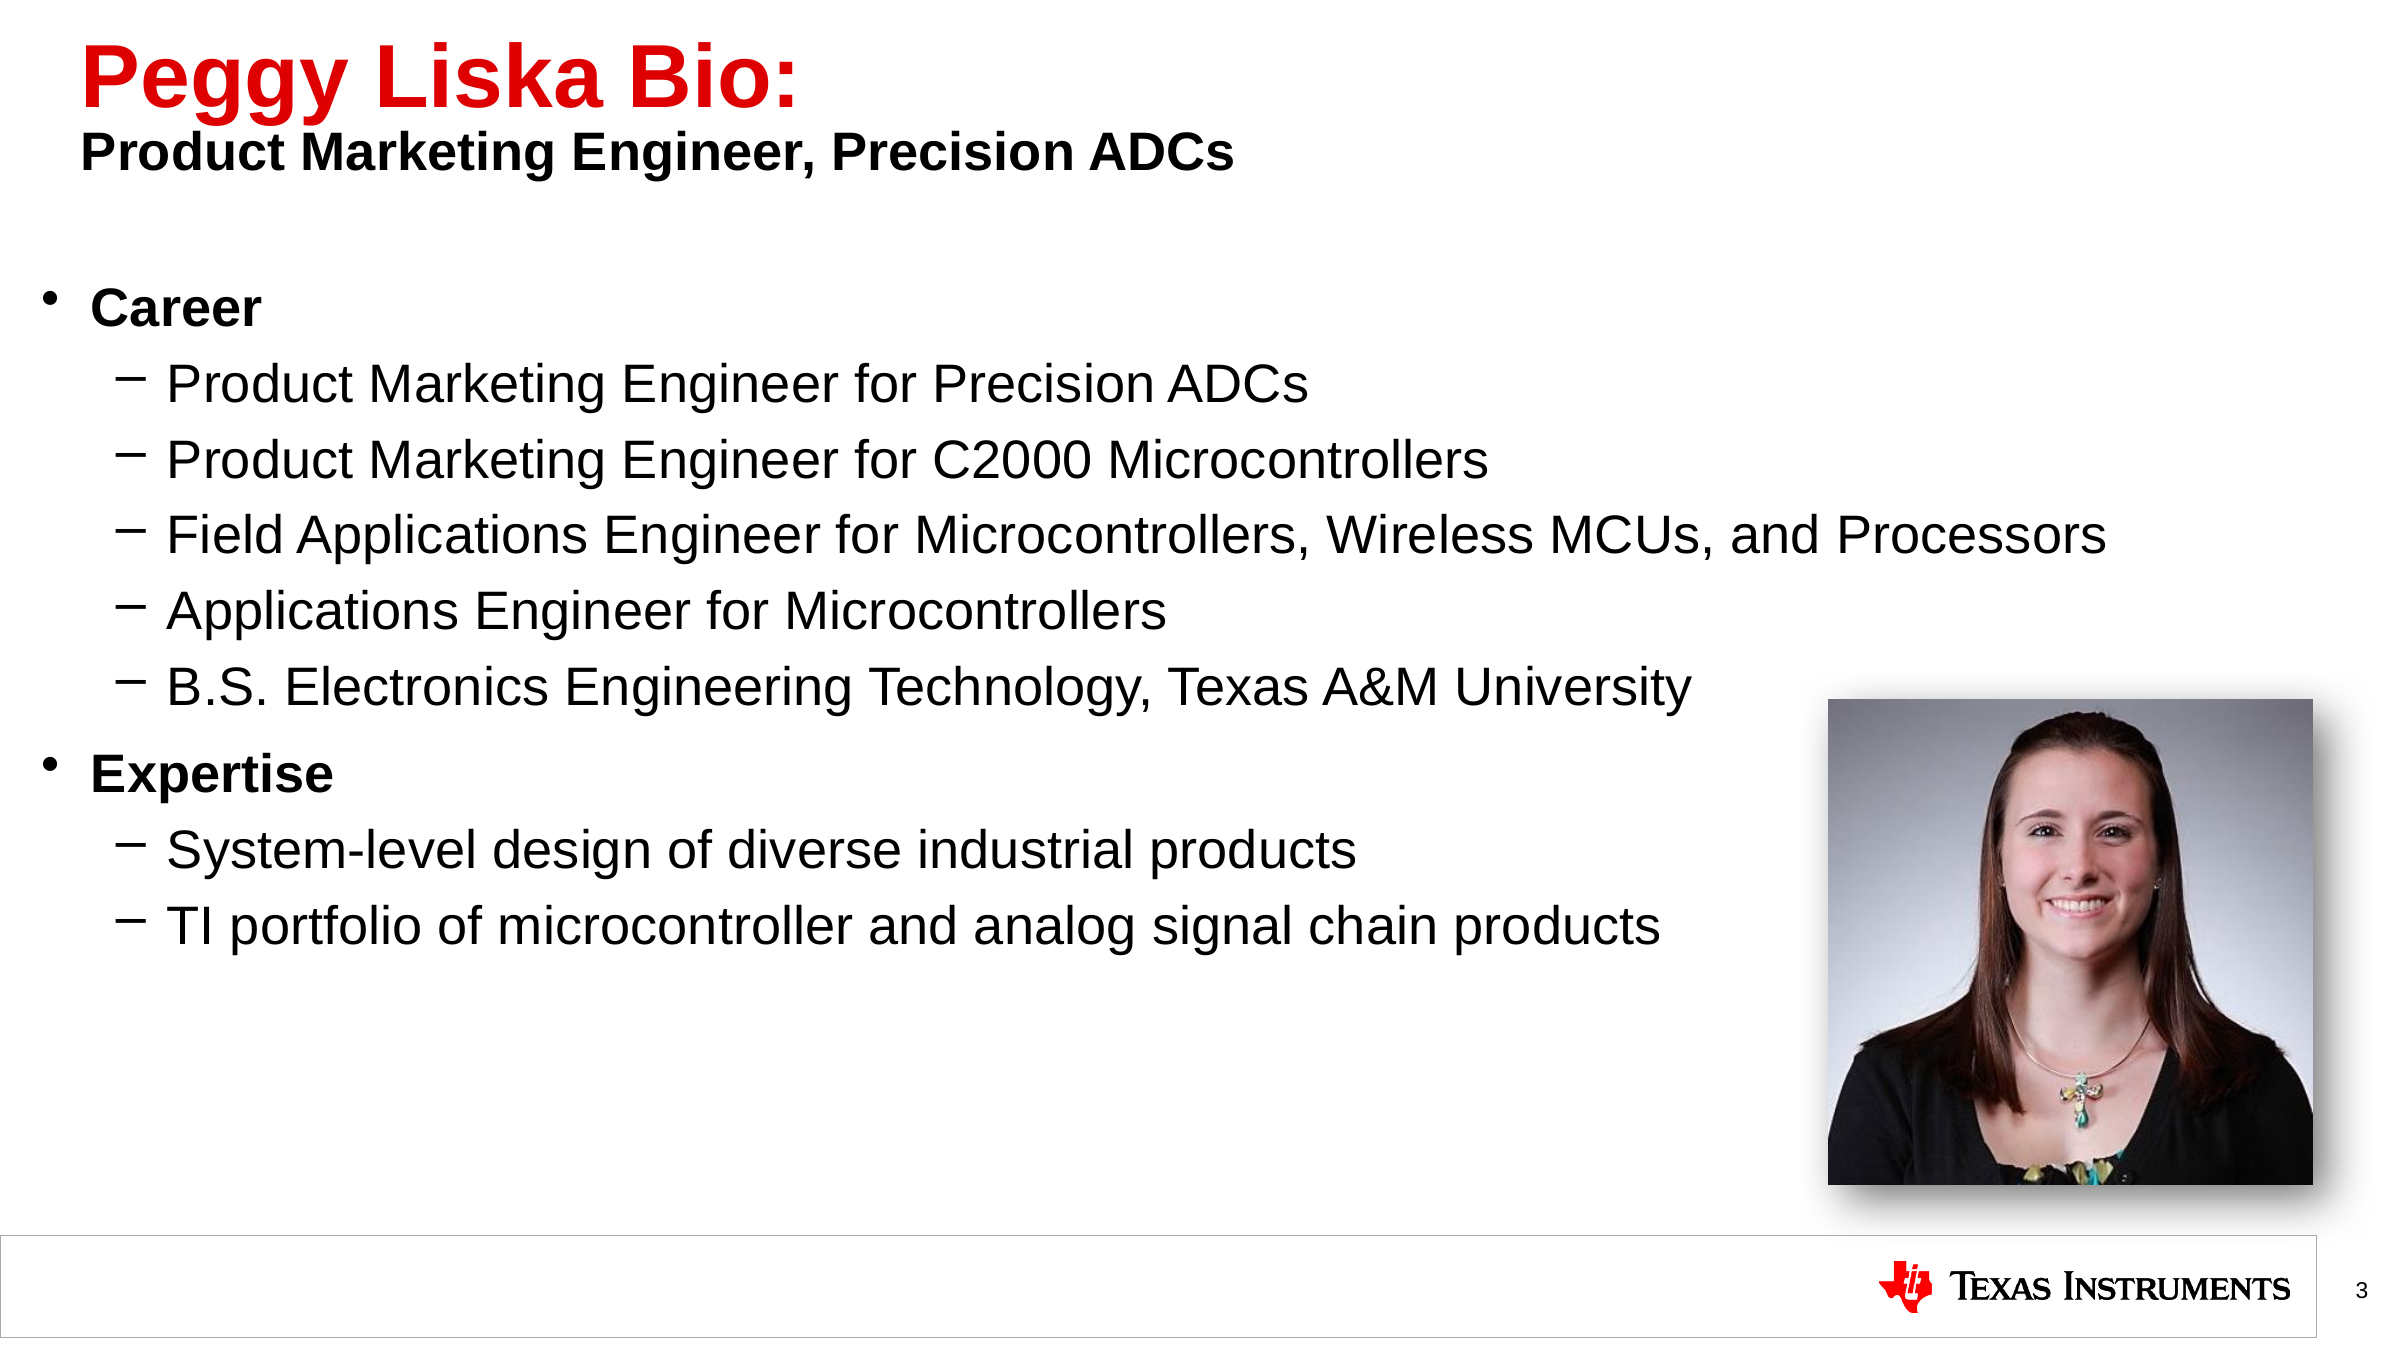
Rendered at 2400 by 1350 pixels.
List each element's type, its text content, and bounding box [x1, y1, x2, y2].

text_box Career Product Marketing Engineer for Precision ADCs Product Marketing Engineer for C2000 Microcontrollers Field Applications Engineer for Microcontrollers, Wireless MCUs, and Processors Applications Engineer for Microcontrollers B.S. Electronics Engineering Technology, Texas A&M University Expertise System-level design of diverse industrial products TI portfolio of microcontroller and analog signal chain products [21, 262, 2150, 1032]
picture [1879, 1261, 2290, 1265]
picture [1827, 699, 2313, 1185]
picture [1879, 1307, 2290, 1313]
slide_number 3 [1828, 1265, 2389, 1307]
title Peggy Liska Bio: Product Marketing Engineer, Precision ADCs [60, 27, 2282, 189]
